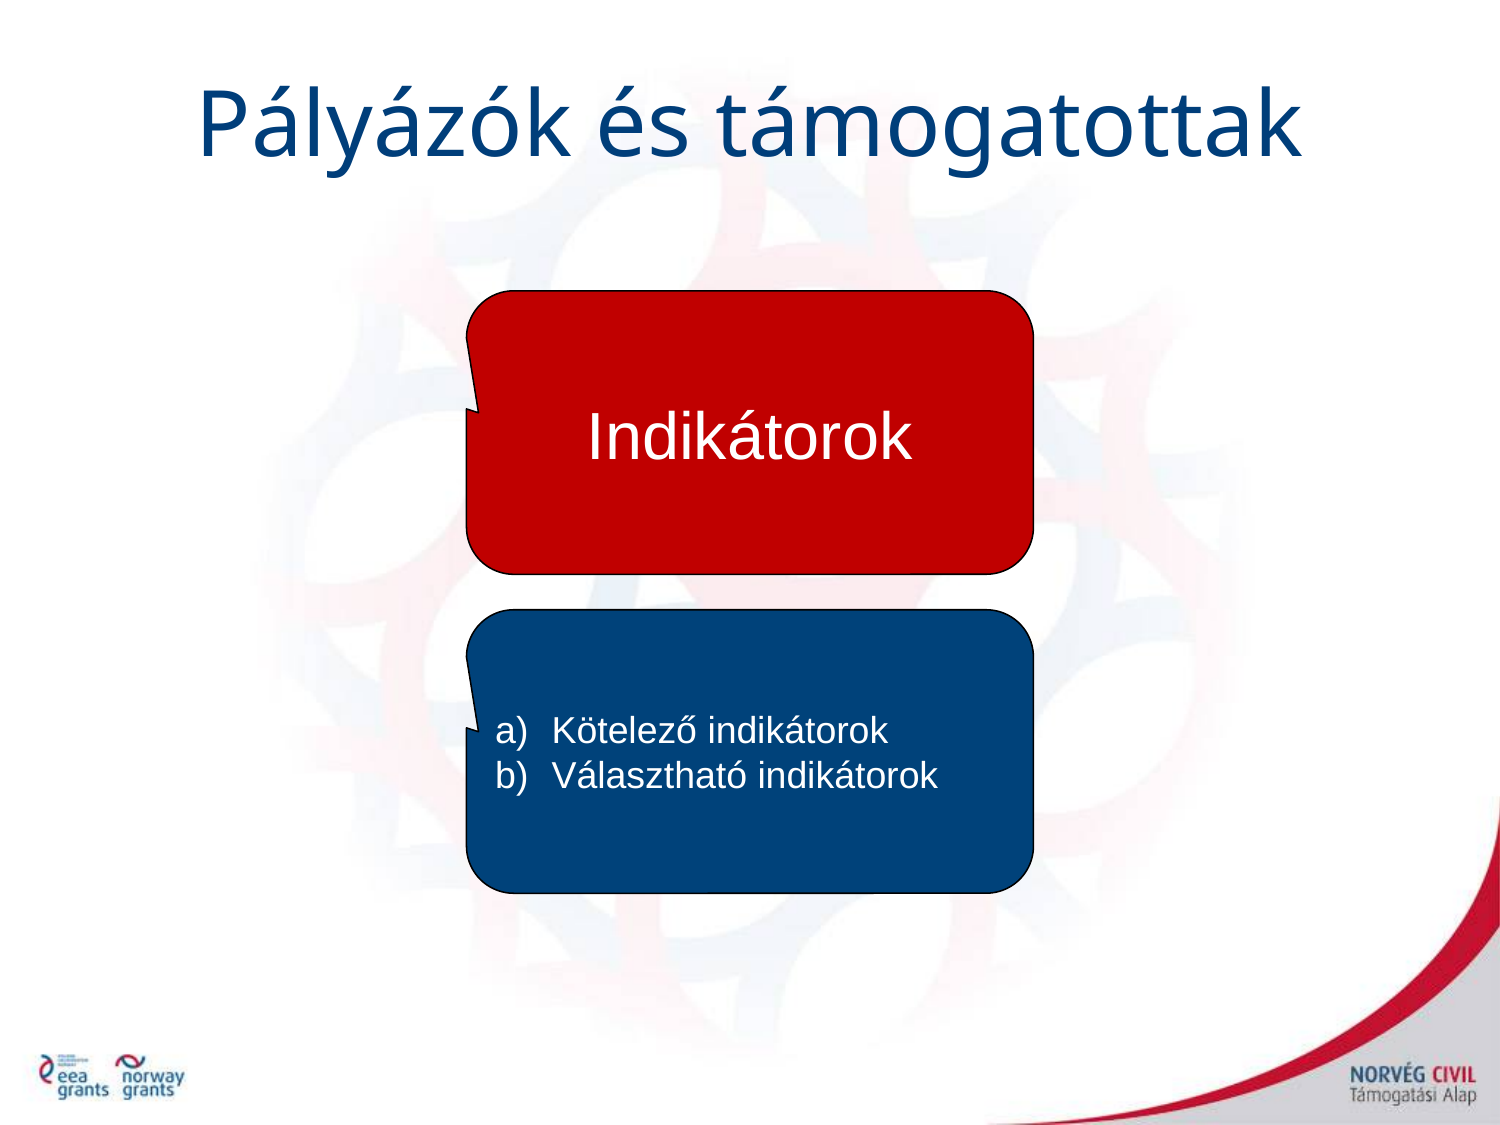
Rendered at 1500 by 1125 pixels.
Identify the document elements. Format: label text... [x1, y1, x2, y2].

text_box Indikátorok [466, 290, 1034, 575]
text_box Kötelező indikátorok Választható indikátorok [466, 609, 1034, 894]
picture [0, 0, 1500, 1125]
text_box Pályázók és támogatottak [41, 31, 1459, 209]
